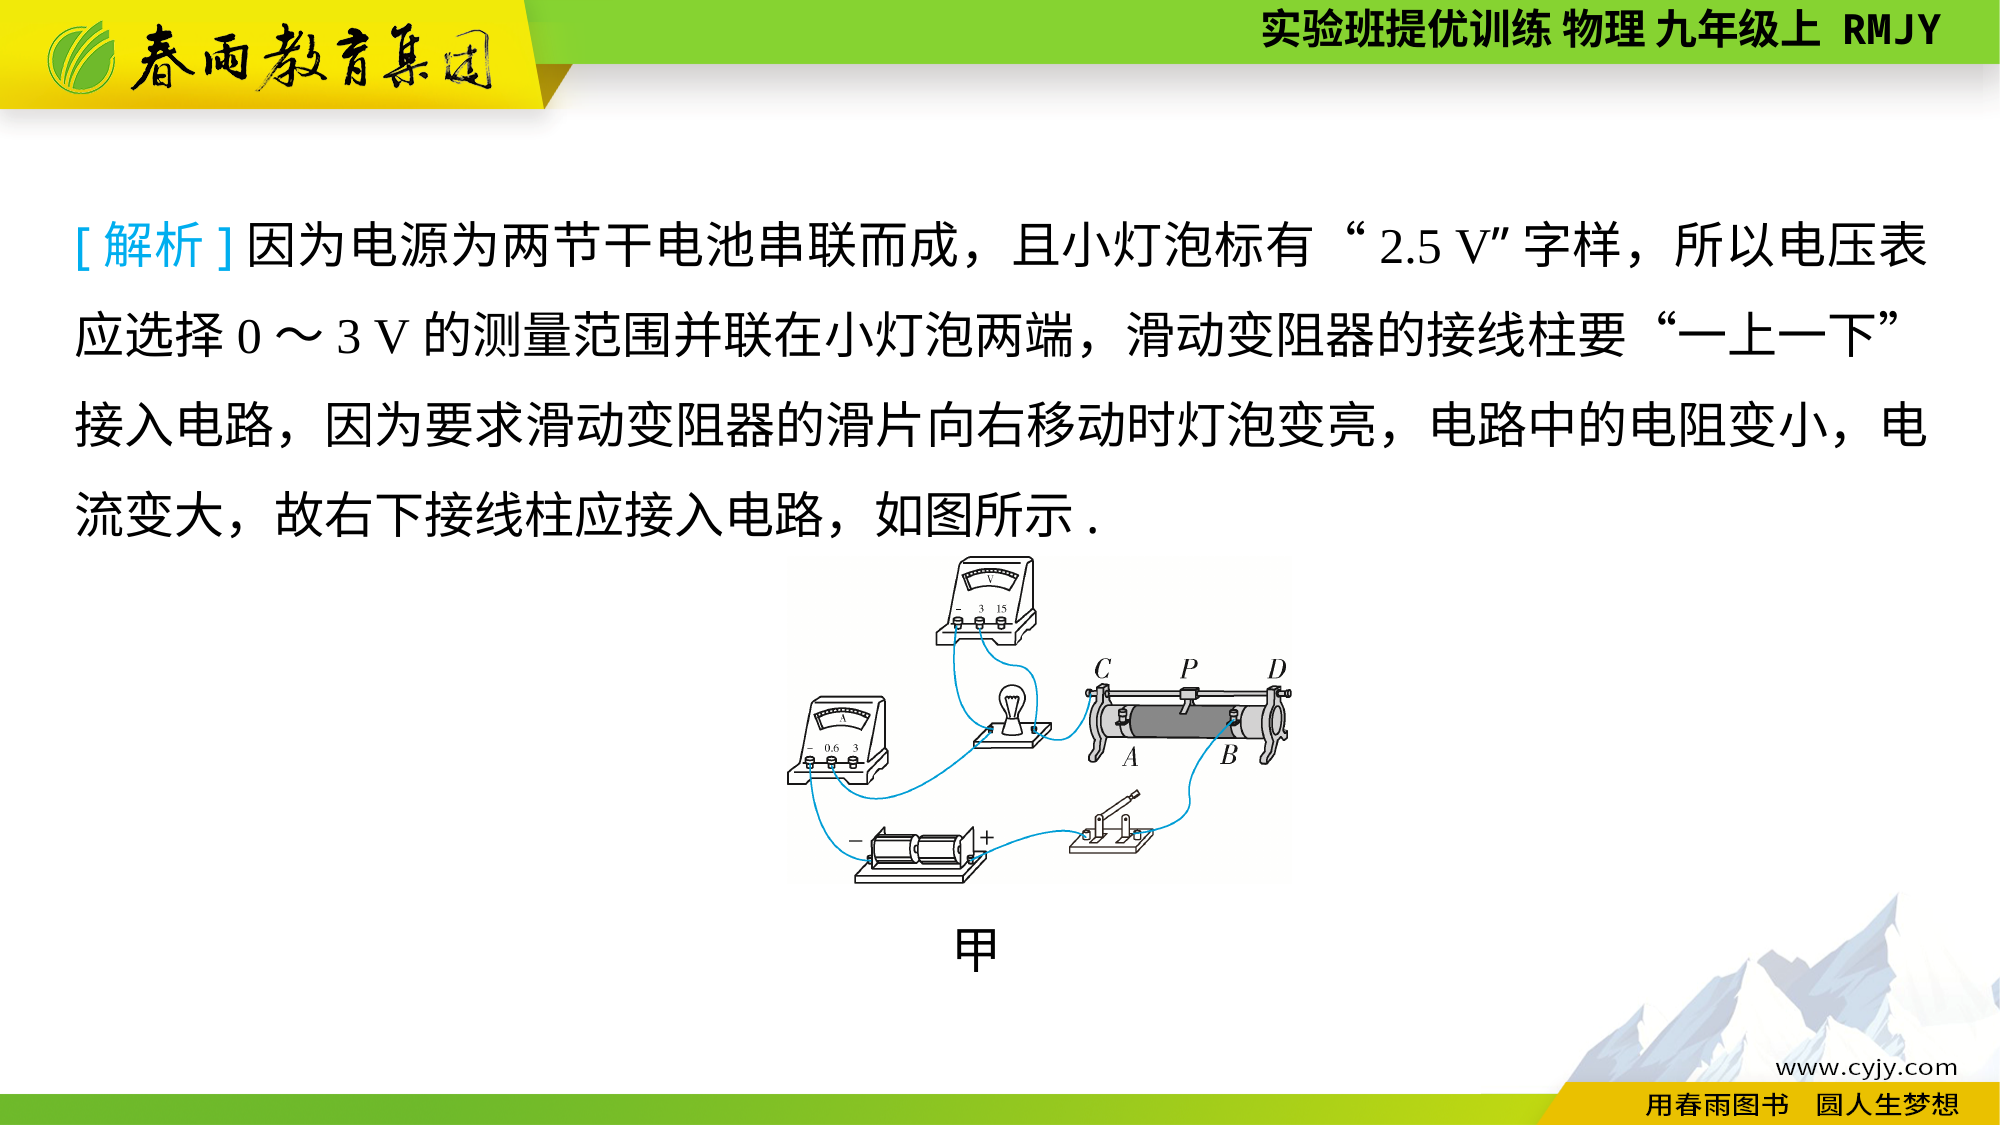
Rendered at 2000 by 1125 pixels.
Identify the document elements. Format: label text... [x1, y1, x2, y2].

text_box 甲 [936, 891, 1017, 987]
picture [0, 0, 2000, 1125]
list [解析]因为电源为两节干电池串联而成，且小灯泡标有“2.5 V”字样，所以电压表应选择0～3 V的测量范围并联在小灯泡两端，滑动变阻器的接线柱要“一上一下”接入电路，因为要求滑动变阻器的滑片向右移动时灯泡变亮，电路中的电阻变小，电流变大，故右下接线柱应接入电路，如图所示. [59, 175, 1944, 543]
